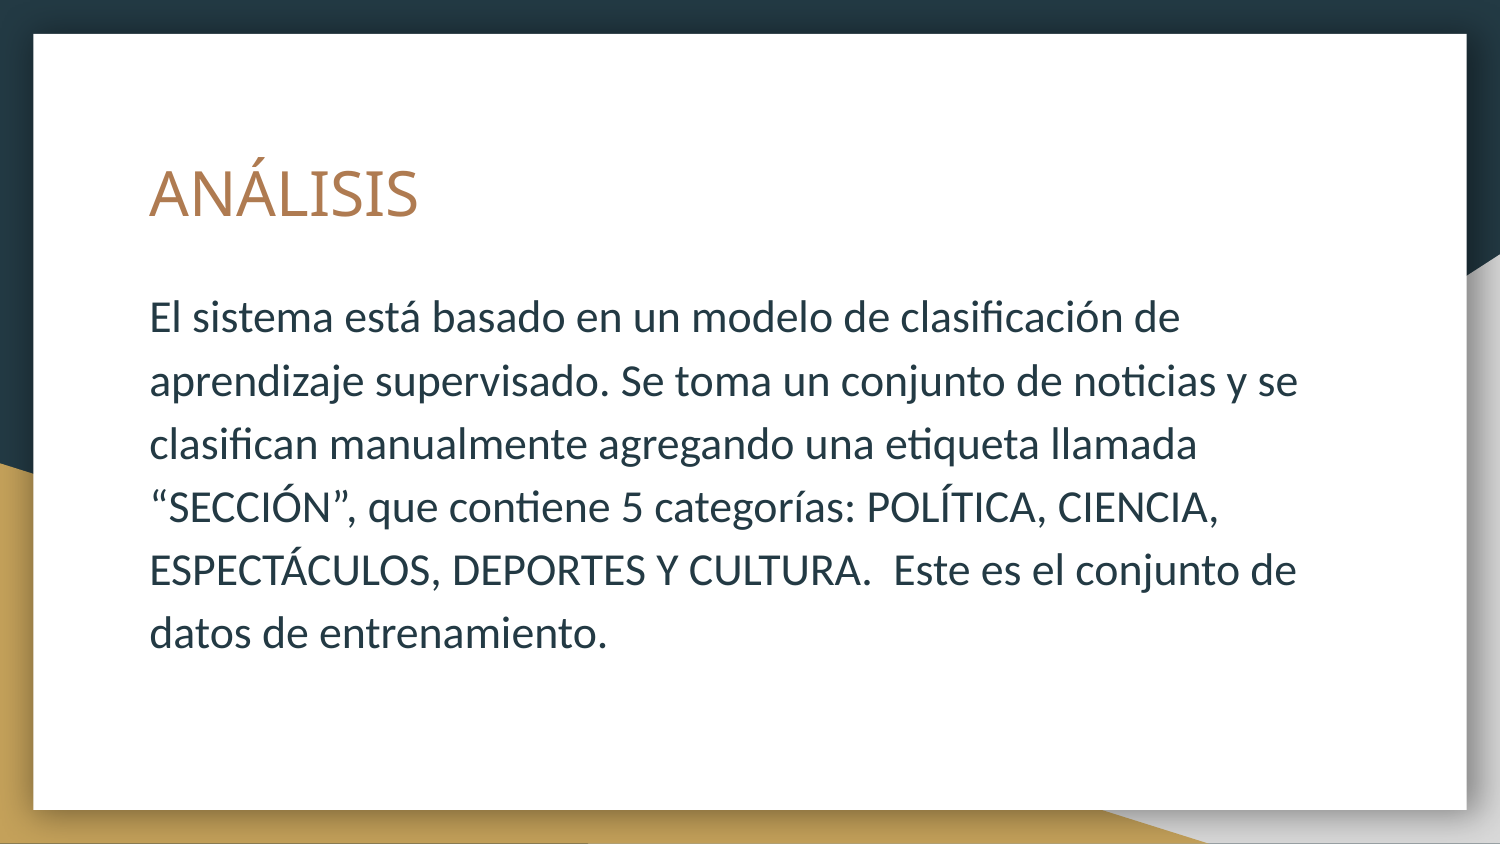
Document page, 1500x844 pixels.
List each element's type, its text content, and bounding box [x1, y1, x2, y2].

list El sistema está basado en un modelo de clasificación de aprendizaje supervisado. Se toma un conjunto de noticias y se clasifican manualmente agregando una etiqueta llamada “SECCIÓN”, que contiene 5 categorías: POLÍTICA, CIENCIA, ESPECTÁCULOS, DEPORTES Y CULTURA. Este es el conjunto de datos de entrenamiento. [134, 263, 1366, 666]
title ANÁLISIS [134, 138, 1366, 263]
